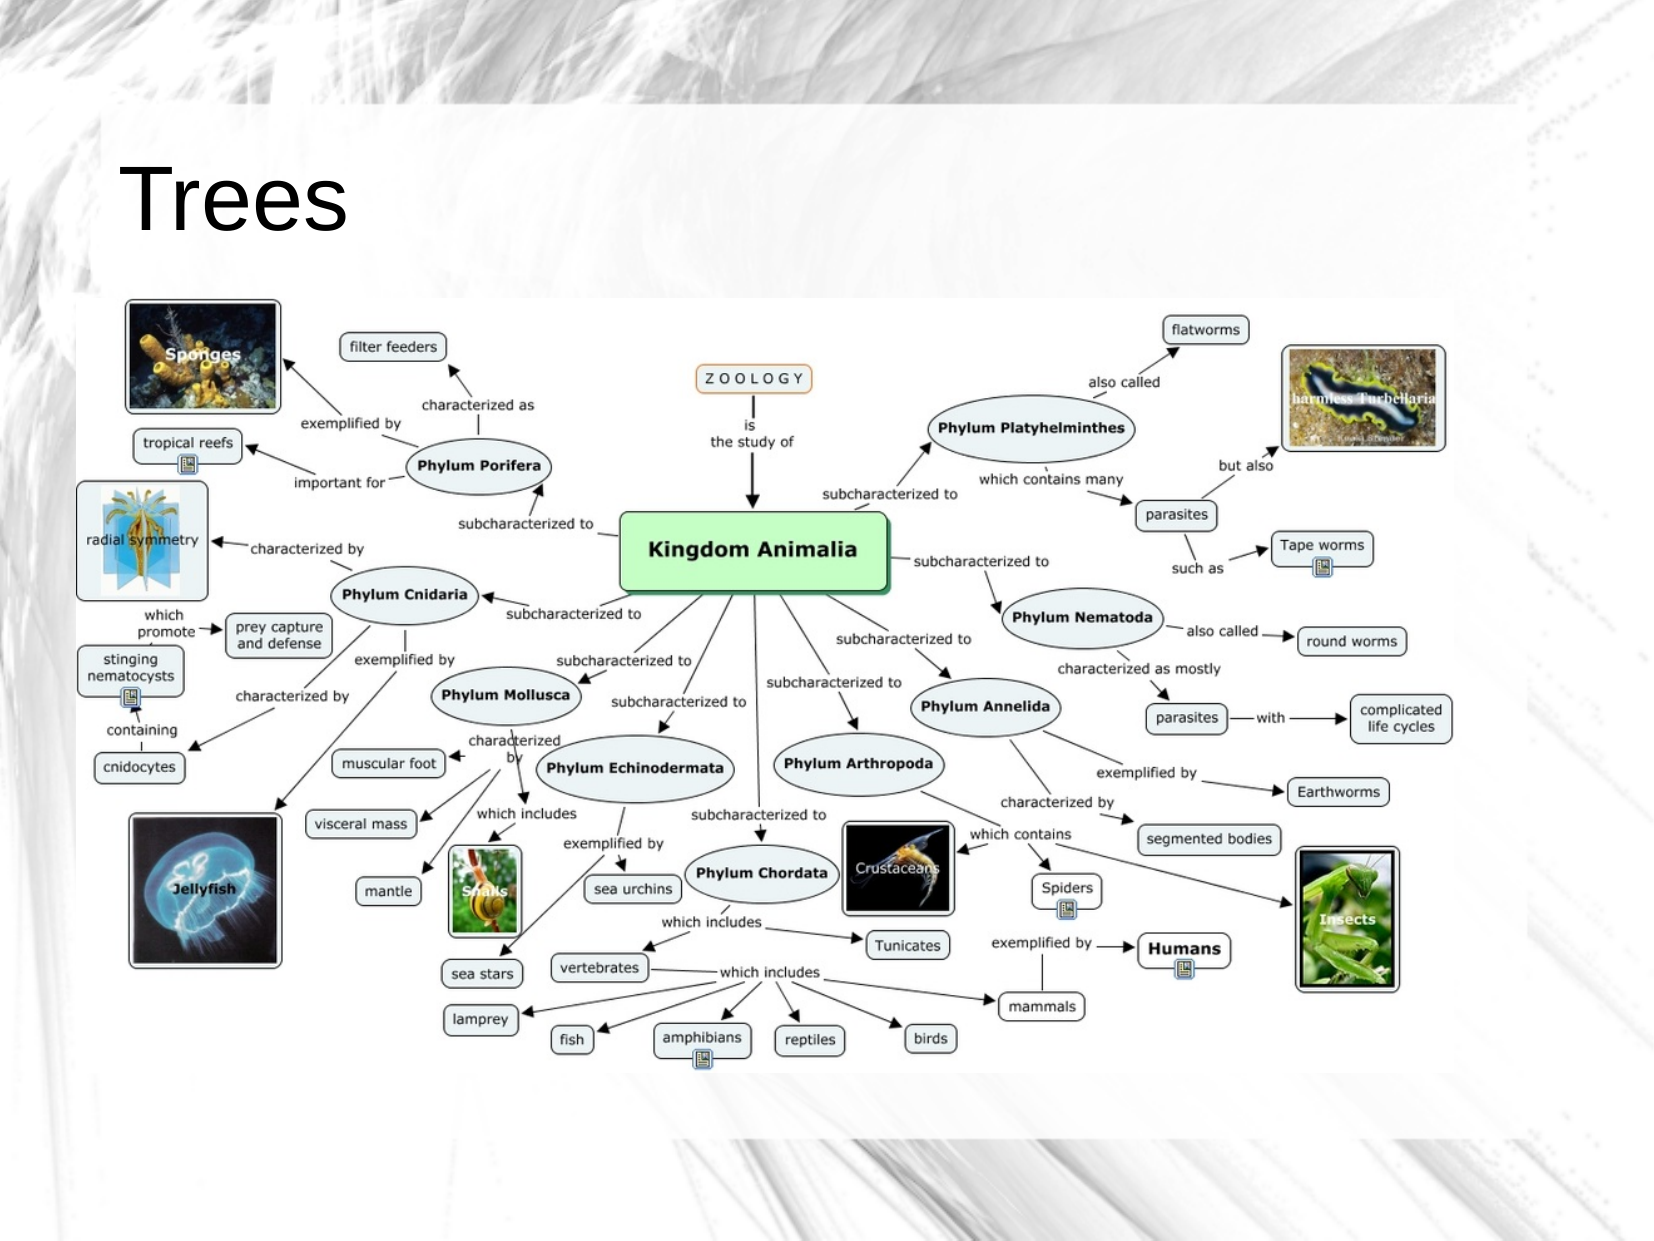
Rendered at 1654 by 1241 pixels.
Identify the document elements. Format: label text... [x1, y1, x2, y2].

picture [0, 0, 1654, 1241]
title Trees [118, 93, 1506, 299]
